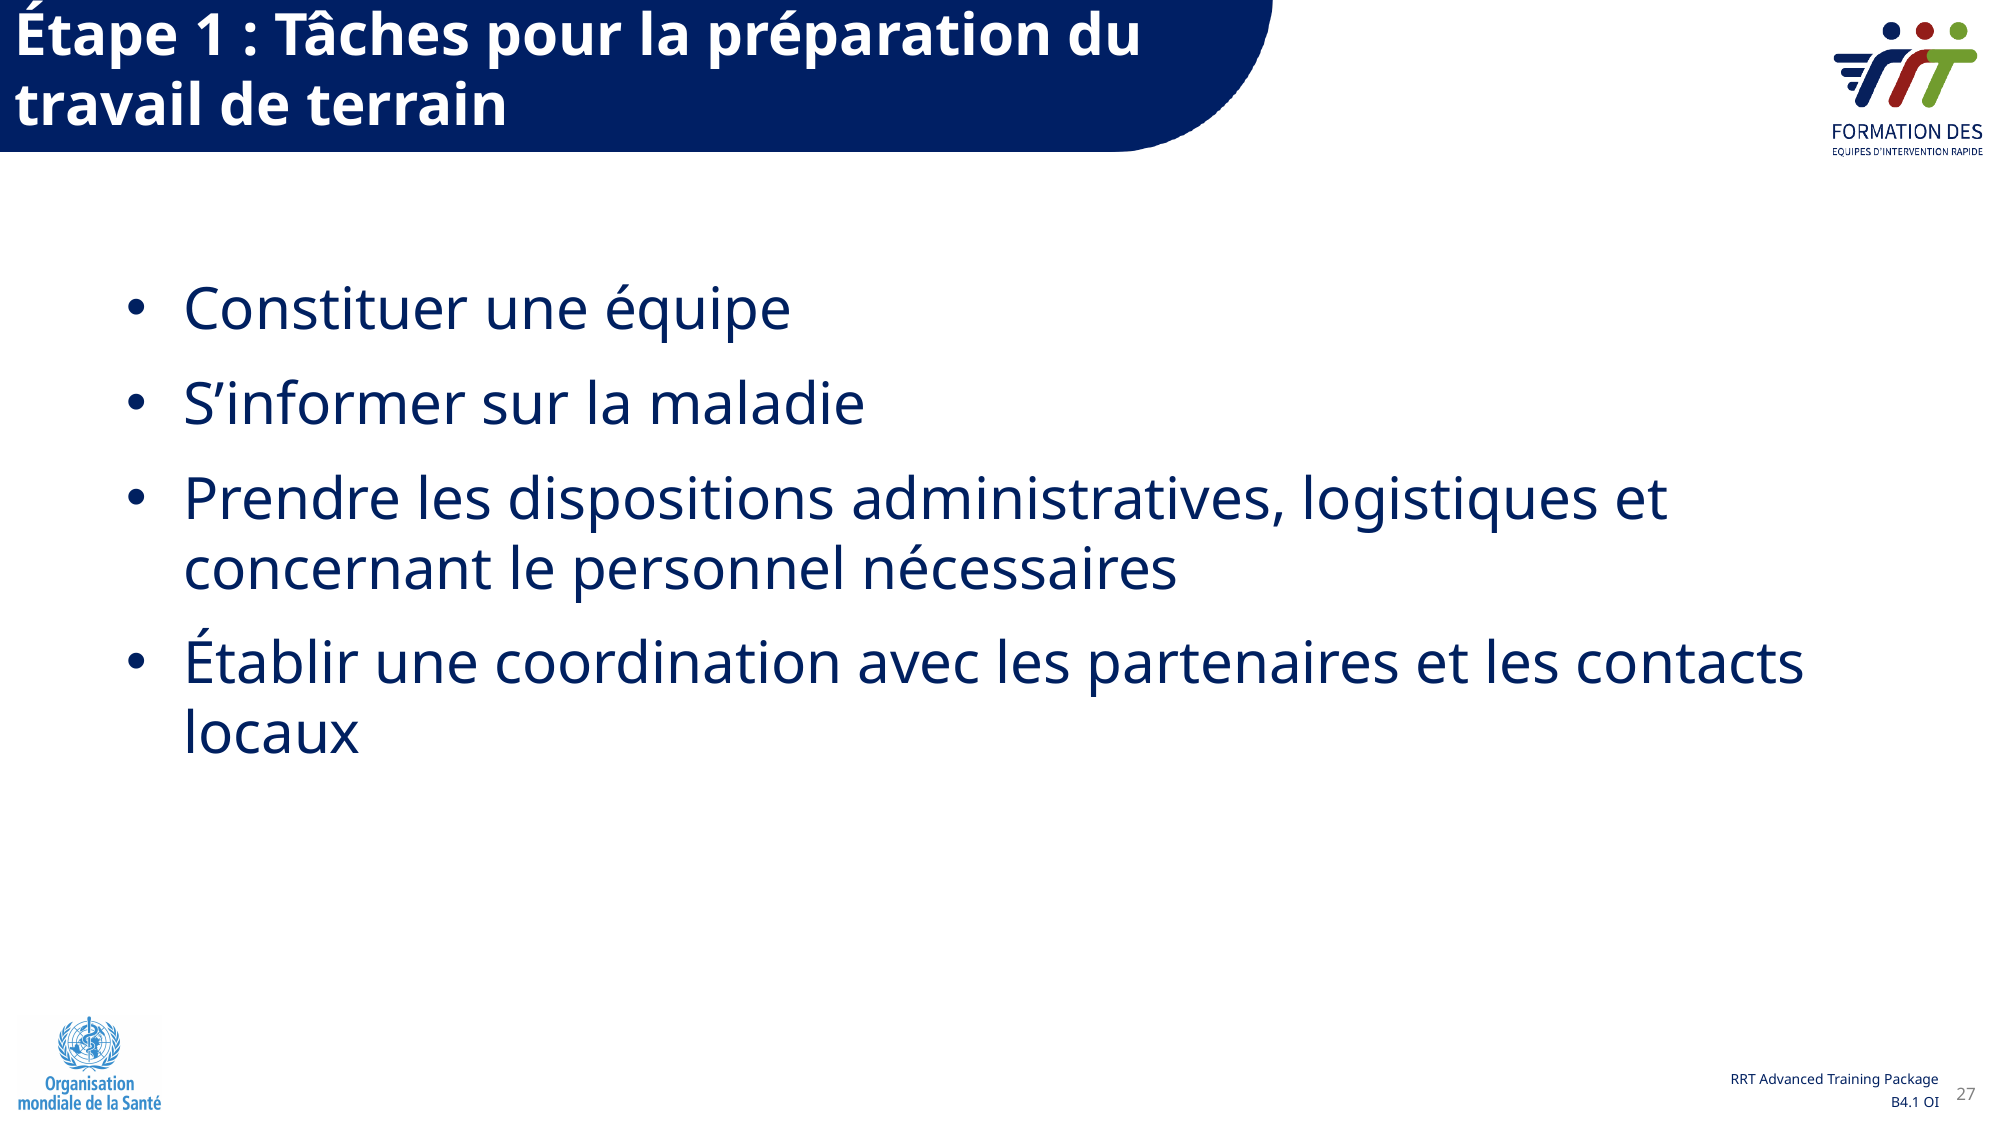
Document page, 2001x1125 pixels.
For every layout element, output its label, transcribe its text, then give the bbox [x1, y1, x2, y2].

picture [17, 1015, 162, 1111]
picture [1832, 21, 1983, 157]
text_box Constituer une équipe S’informer sur la maladie Prendre les dispositions administratives, logistiques et concernant le personnel nécessaires Établir une coordination avec les partenaires et les contacts locaux [111, 263, 1879, 985]
picture [0, 0, 1273, 152]
text_box Étape 1 : Tâches pour la préparation du travail de terrain [0, 0, 1169, 144]
